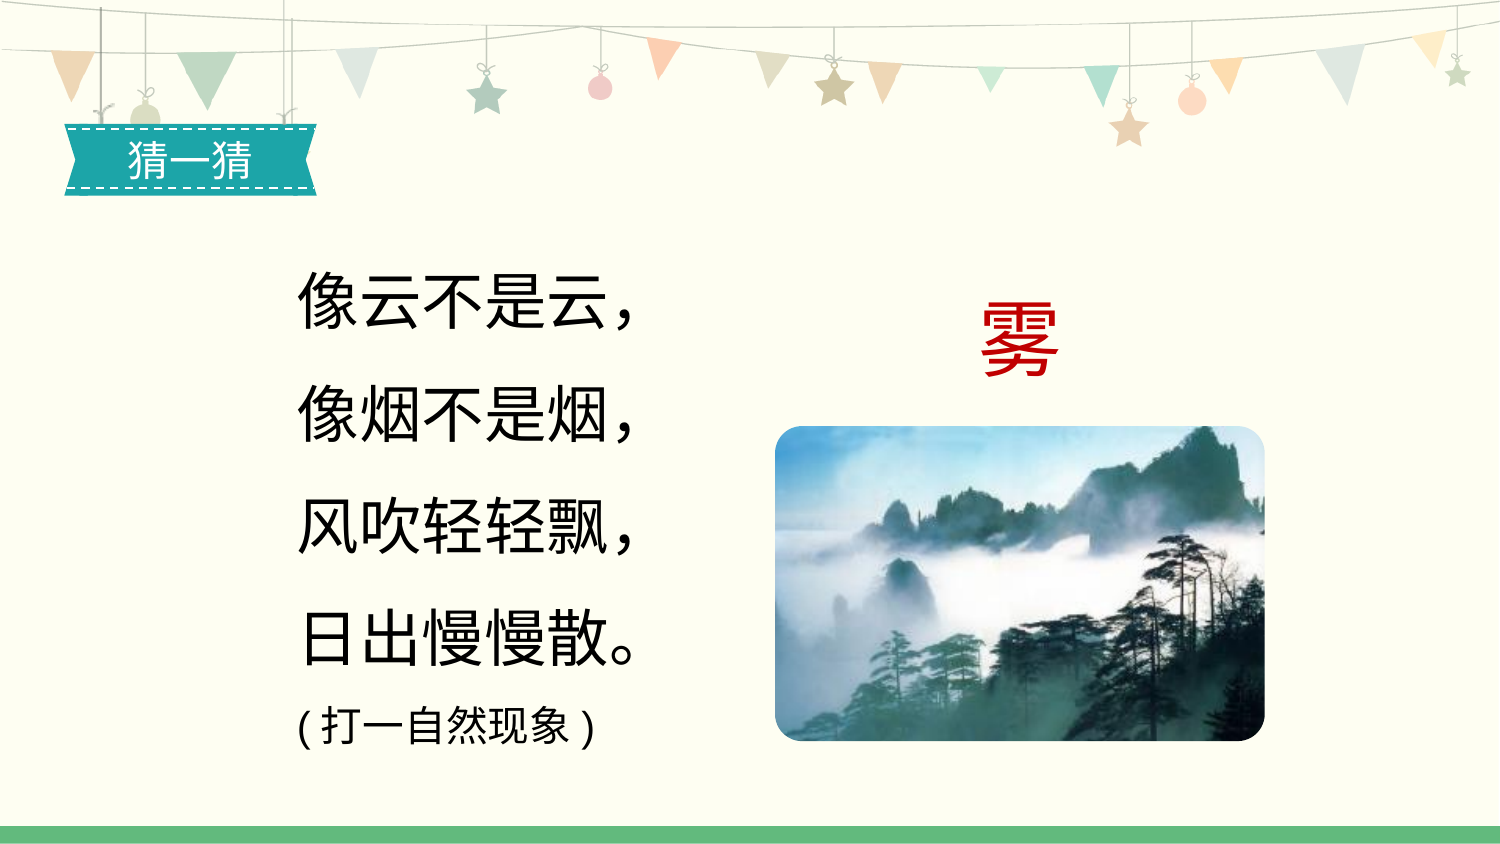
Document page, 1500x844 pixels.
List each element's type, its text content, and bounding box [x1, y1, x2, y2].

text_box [64, 0, 317, 196]
picture [775, 426, 1265, 742]
text_box 像云不是云， 像烟不是烟， 风吹轻轻飘， 日出慢慢散。 (打一自然现象) [282, 217, 657, 757]
text_box 雾 [963, 280, 1077, 395]
